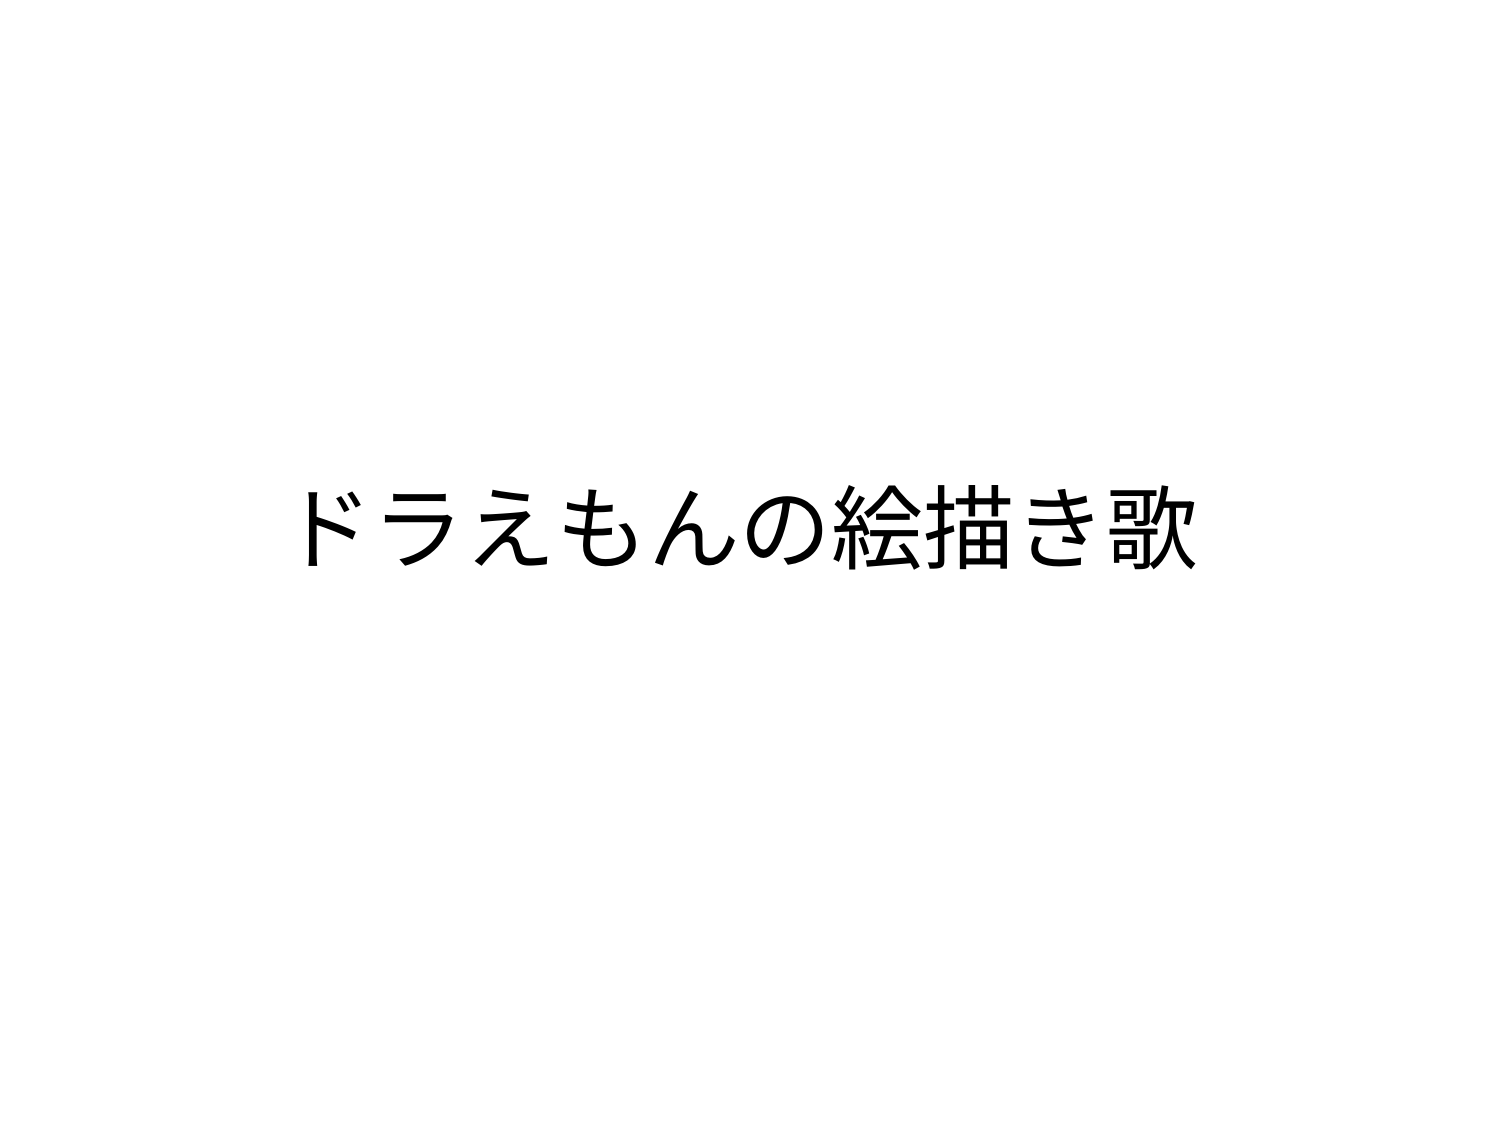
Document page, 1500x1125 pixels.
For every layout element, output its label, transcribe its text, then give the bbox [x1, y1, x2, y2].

title ドラえもんの絵描き歌 [64, 432, 1415, 621]
